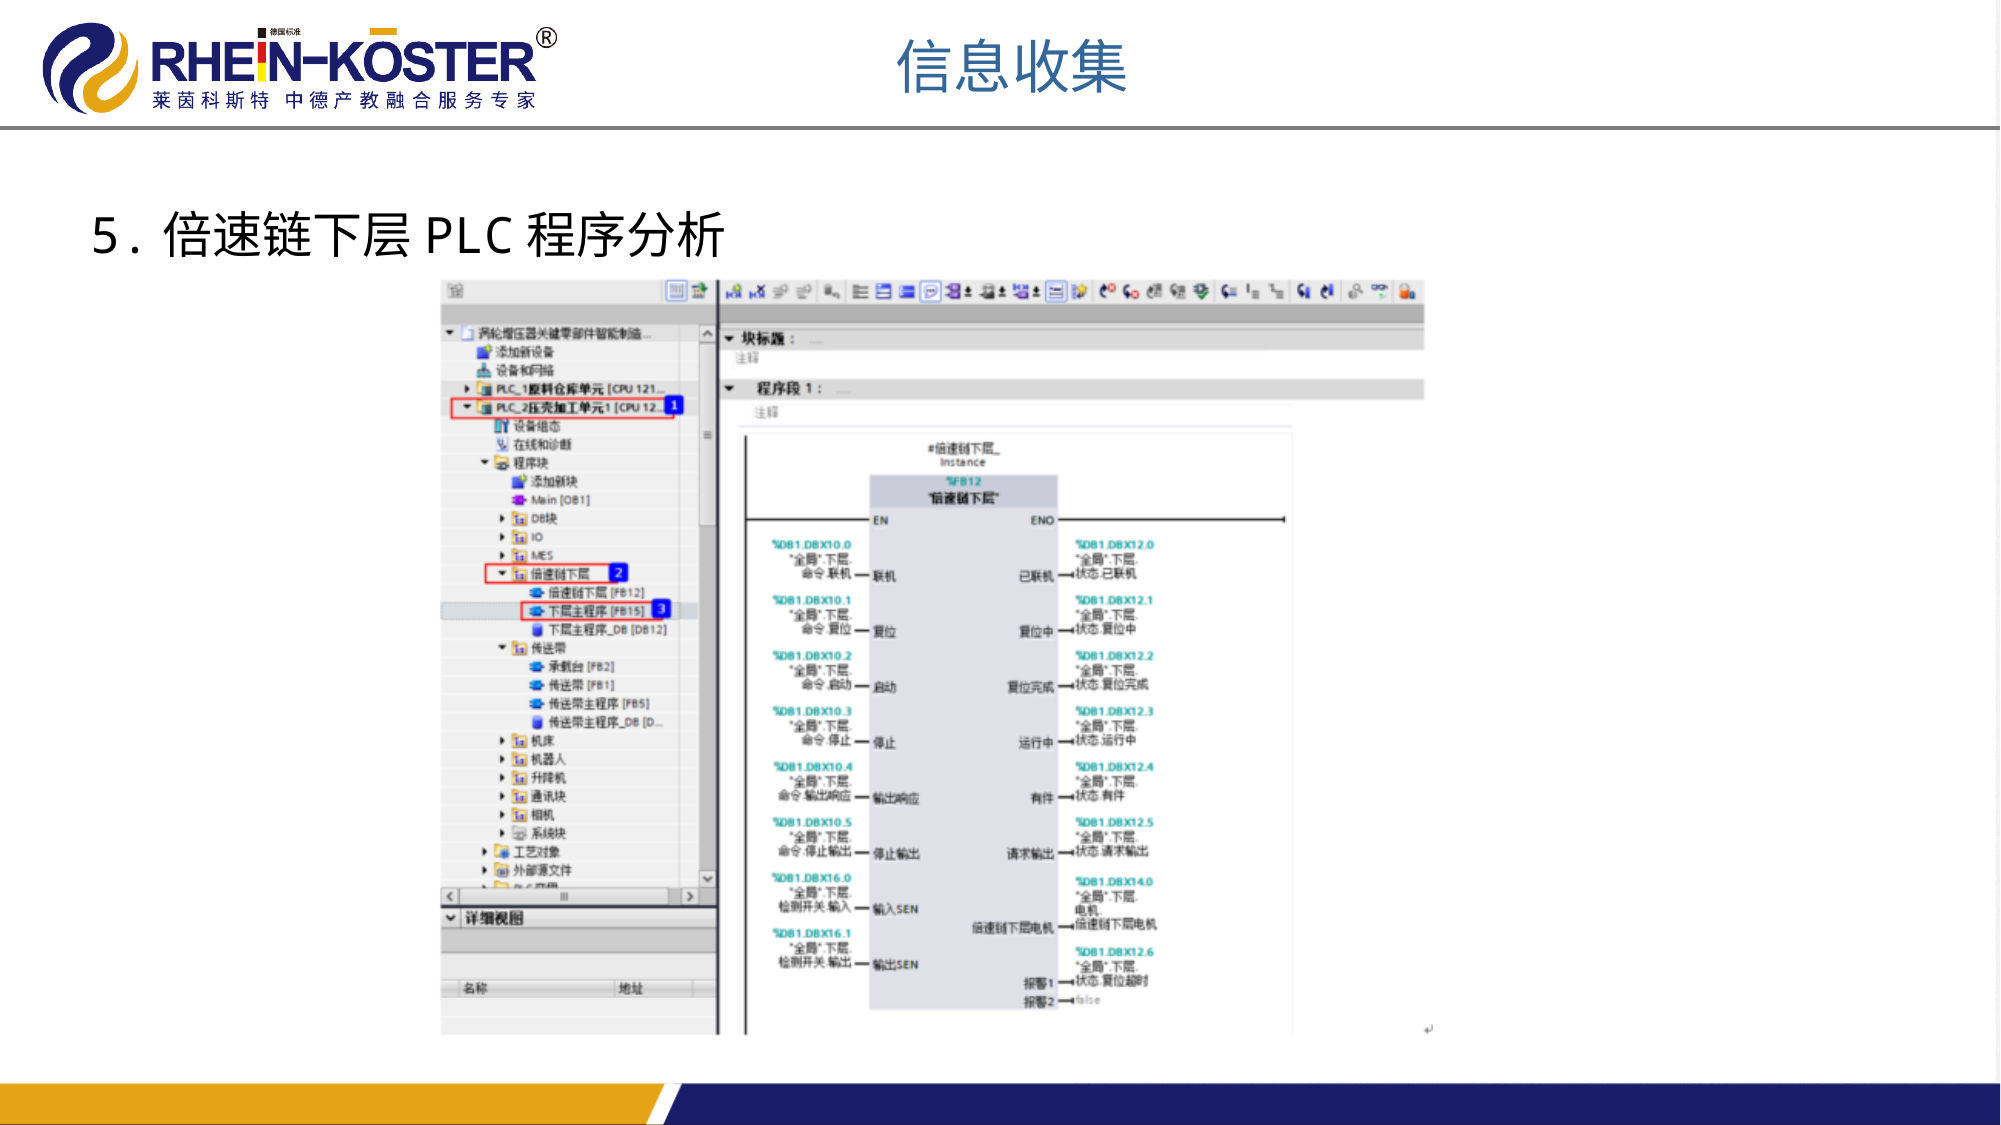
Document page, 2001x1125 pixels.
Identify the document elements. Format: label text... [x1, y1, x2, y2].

list 信息收集 [499, 31, 1525, 124]
picture [0, 0, 2001, 1125]
text_box 5.倍速链下层PLC程序分析 [75, 165, 741, 271]
